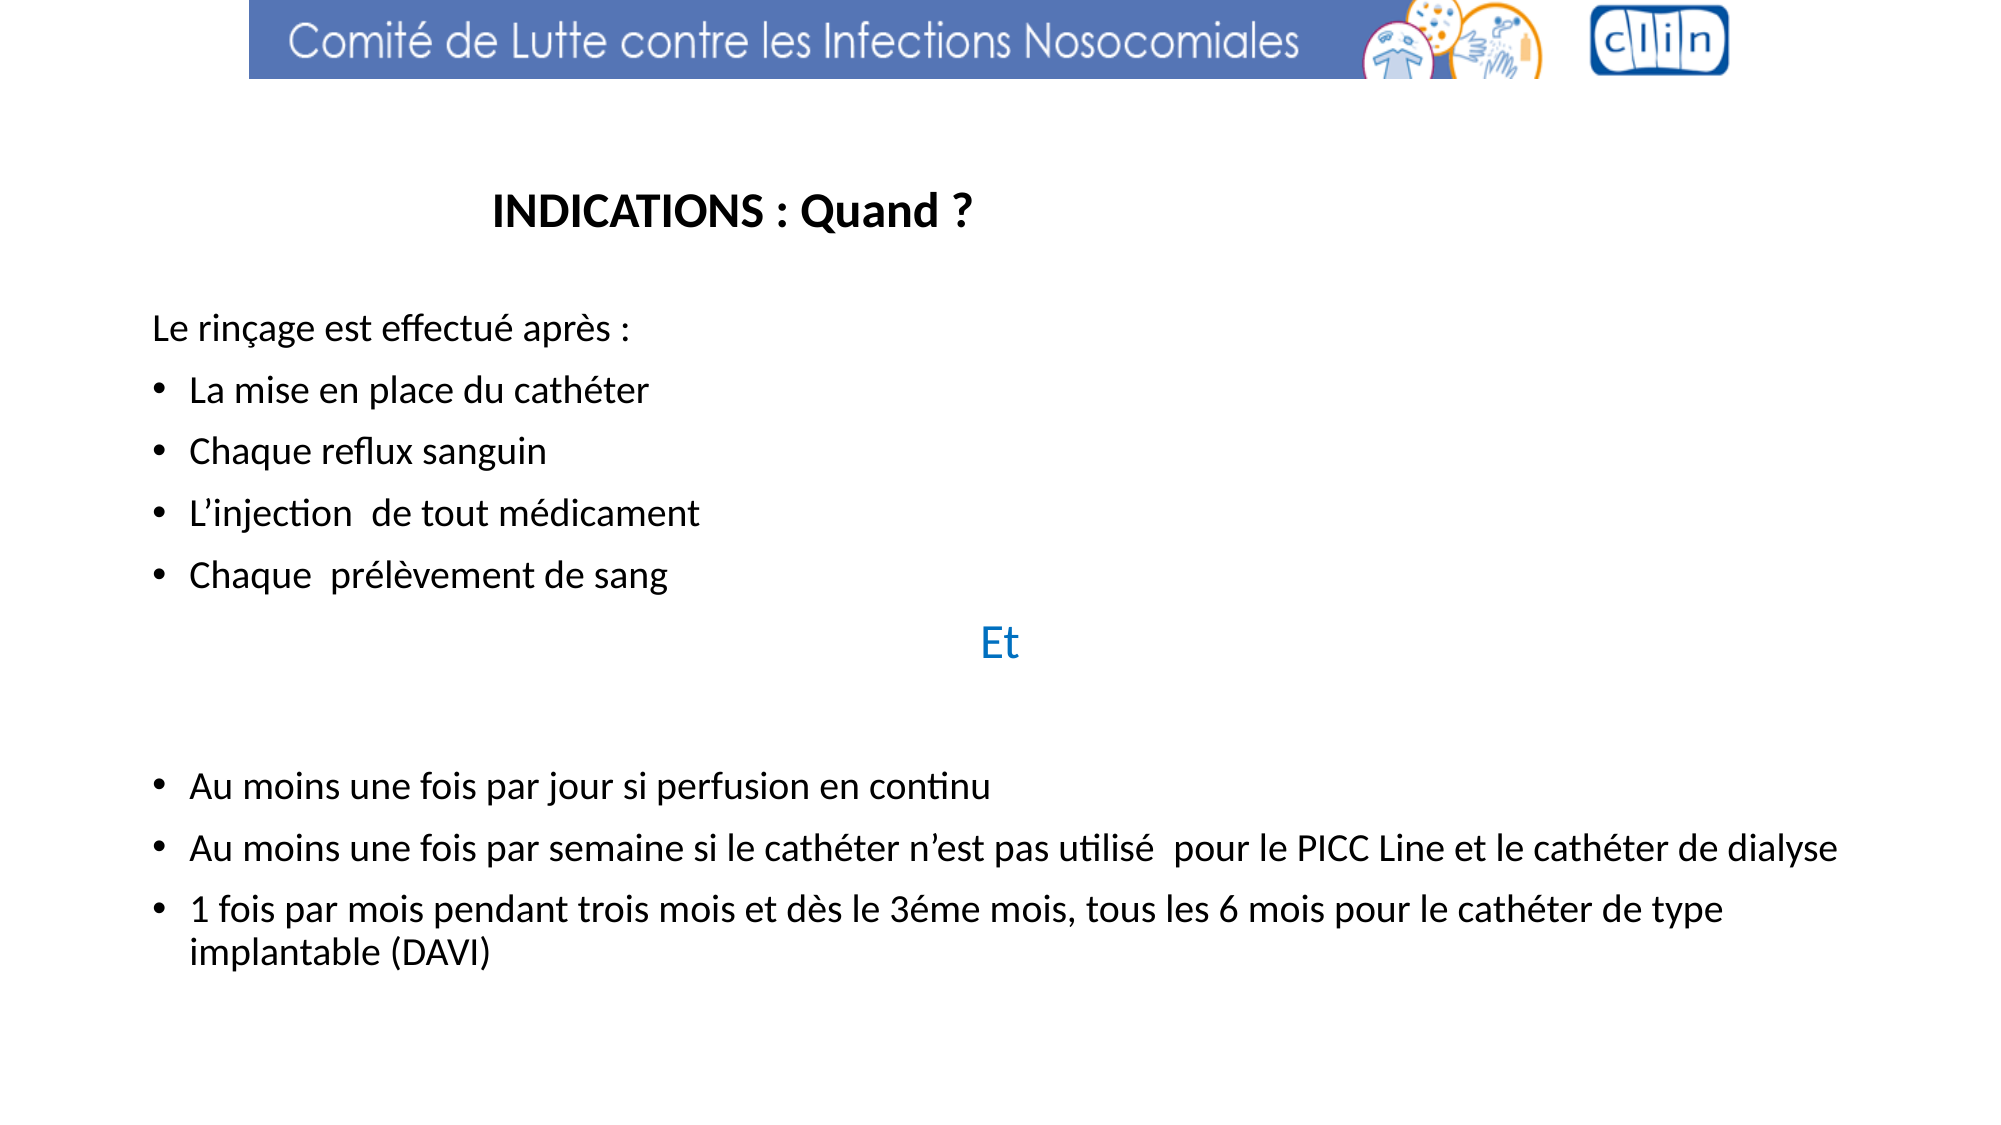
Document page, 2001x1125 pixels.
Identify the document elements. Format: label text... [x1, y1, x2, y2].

list Le rinçage est effectué après : La mise en place du cathéter Chaque reflux sanguin L’injection de tout médicament Chaque prélèvement de sang Et Au moins une fois par jour si perfusion en continu Au moins une fois par semaine si le cathéter n’est pas utilisé pour le PICC Line et le cathéter de dialyse 1 fois par mois pendant trois mois et dès le 3éme mois, tous les 6 mois pour le cathéter de type implantable (DAVI) [137, 299, 1863, 1014]
picture [249, 0, 1750, 79]
text_box INDICATIONS : Quand ? [125, 169, 1352, 245]
